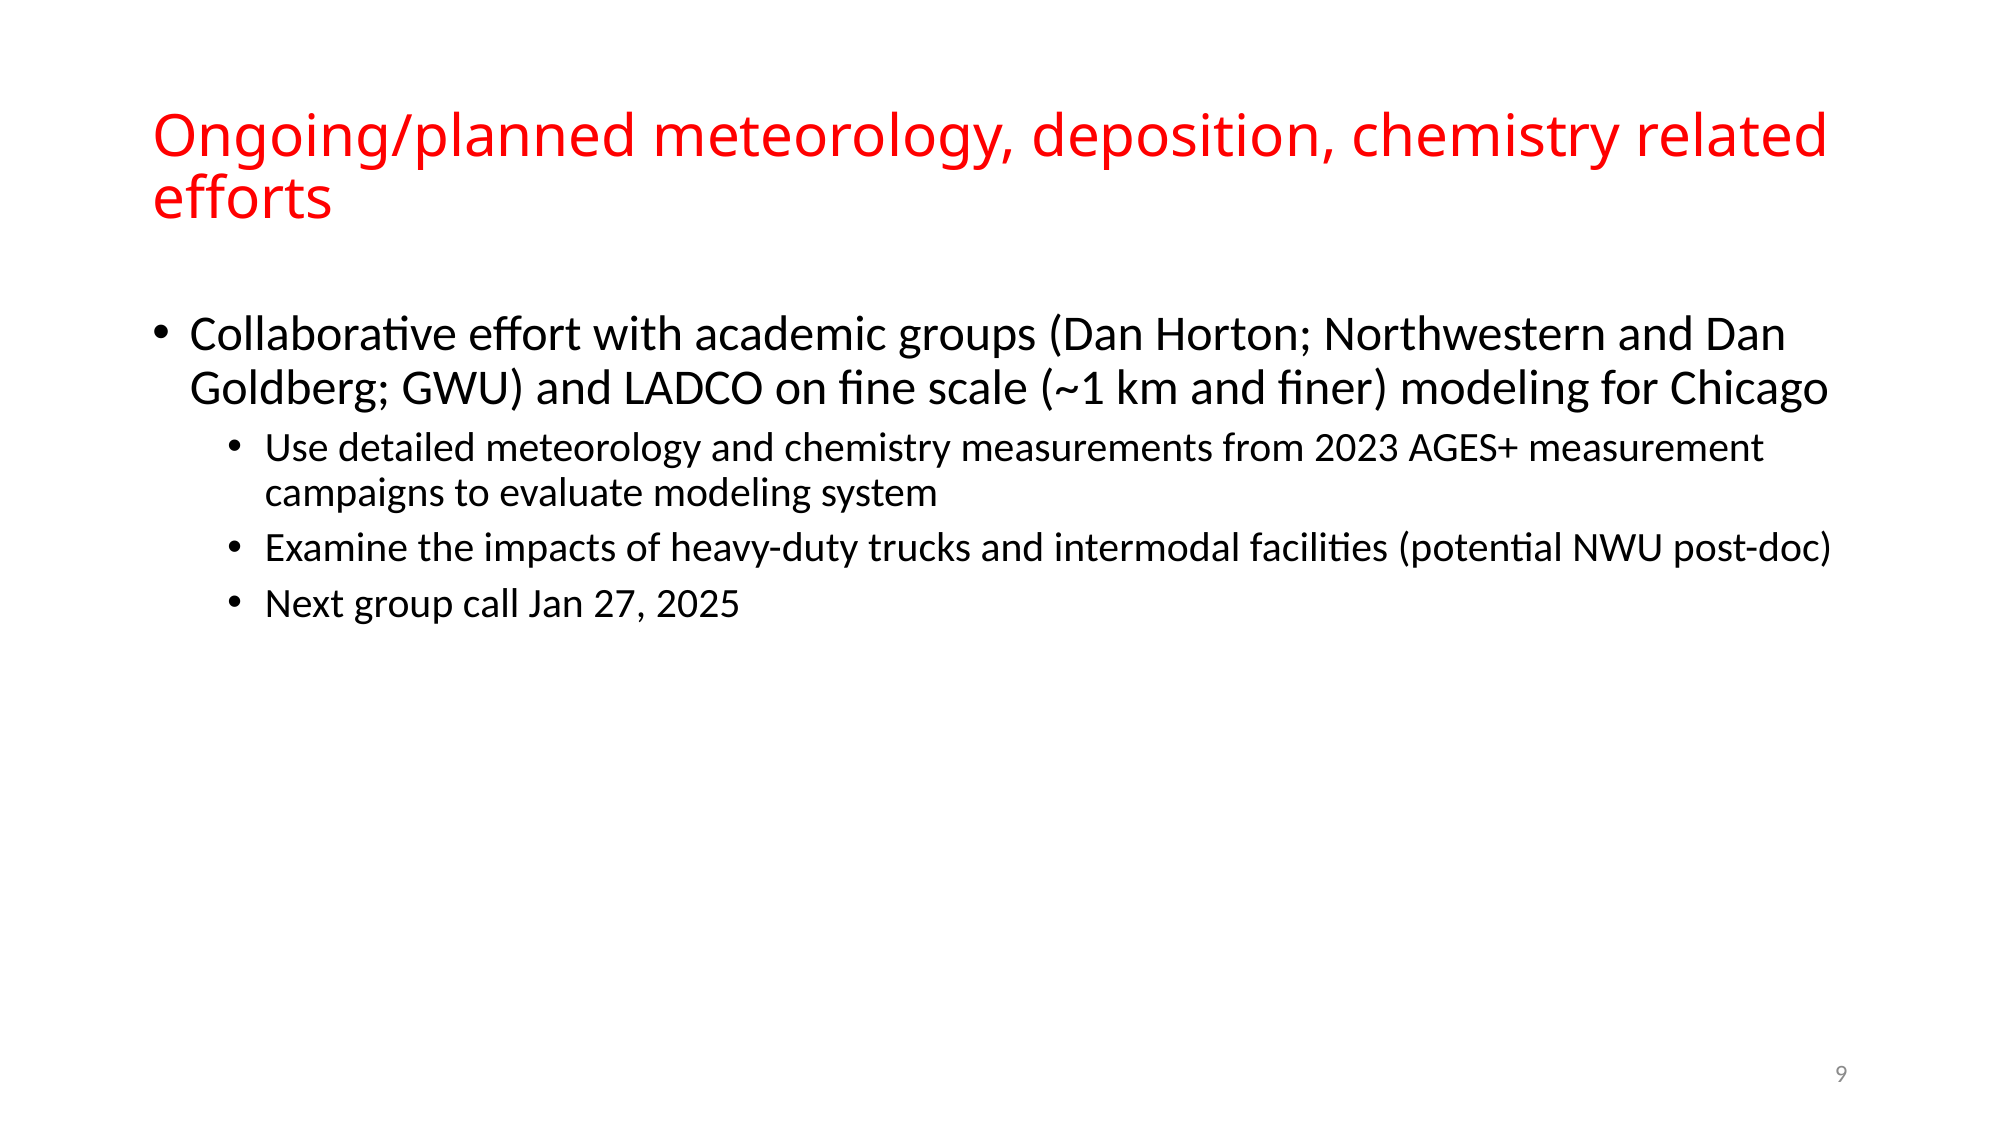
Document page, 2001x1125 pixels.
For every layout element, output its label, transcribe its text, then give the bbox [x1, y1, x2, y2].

list Collaborative effort with academic groups (Dan Horton; Northwestern and Dan Goldberg; GWU) and LADCO on fine scale (~1 km and finer) modeling for Chicago Use detailed meteorology and chemistry measurements from 2023 AGES+ measurement campaigns to evaluate modeling system Examine the impacts of heavy-duty trucks and intermodal facilities (potential NWU post-doc) Next group call Jan 27, 2025 [137, 299, 1863, 1014]
title Ongoing/planned meteorology, deposition, chemistry related efforts [137, 59, 1863, 278]
slide_number 9 [1412, 1042, 1863, 1103]
